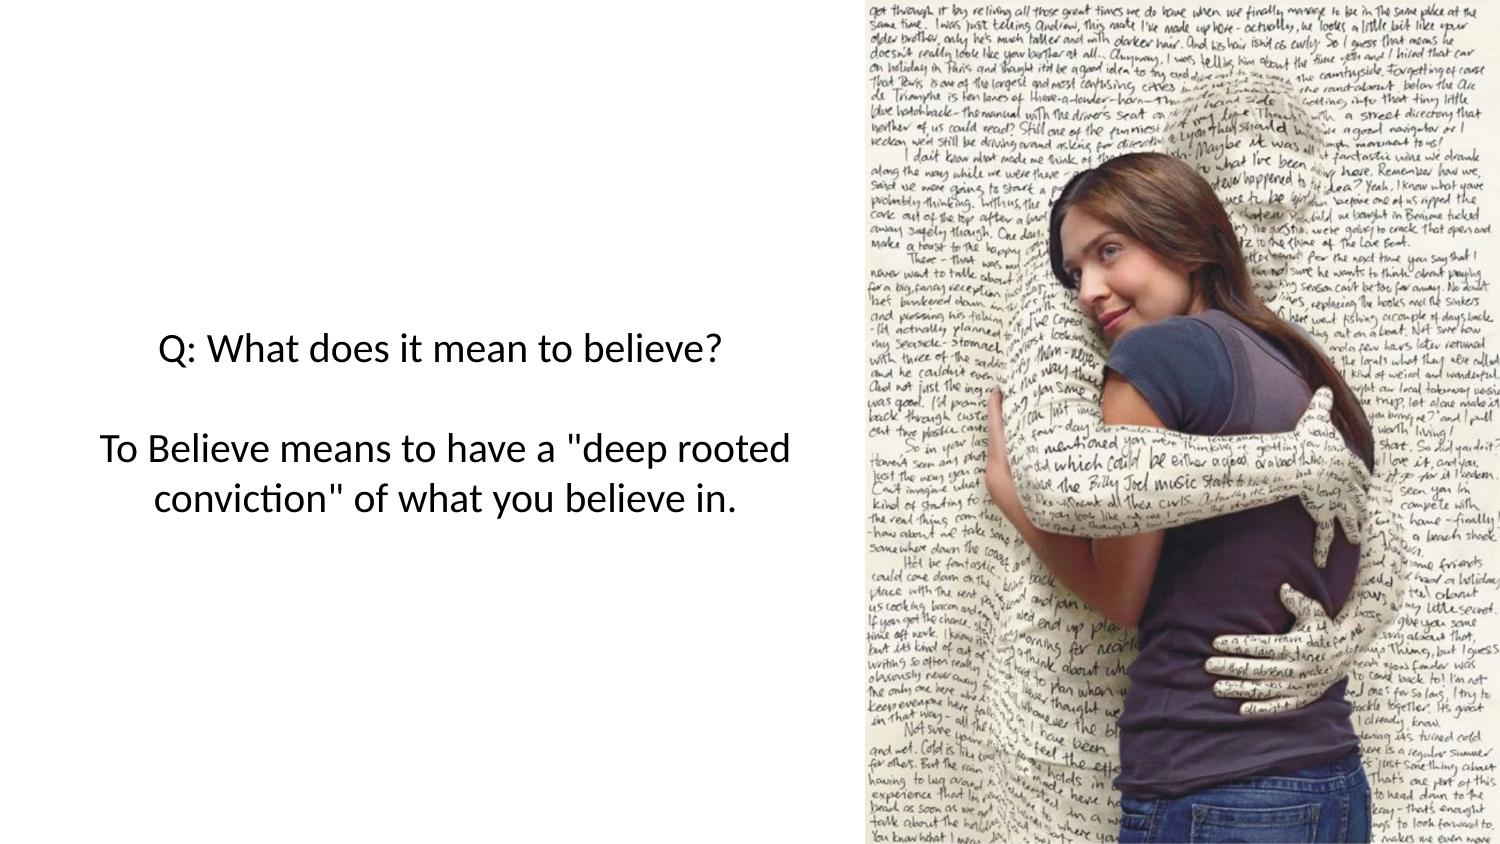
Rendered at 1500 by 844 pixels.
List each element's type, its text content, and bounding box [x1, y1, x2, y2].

text_box Q: What does it mean to believe? To Believe means to have a "deep rooted conviction" of what you believe in. [0, 313, 859, 529]
picture [864, 0, 1500, 844]
